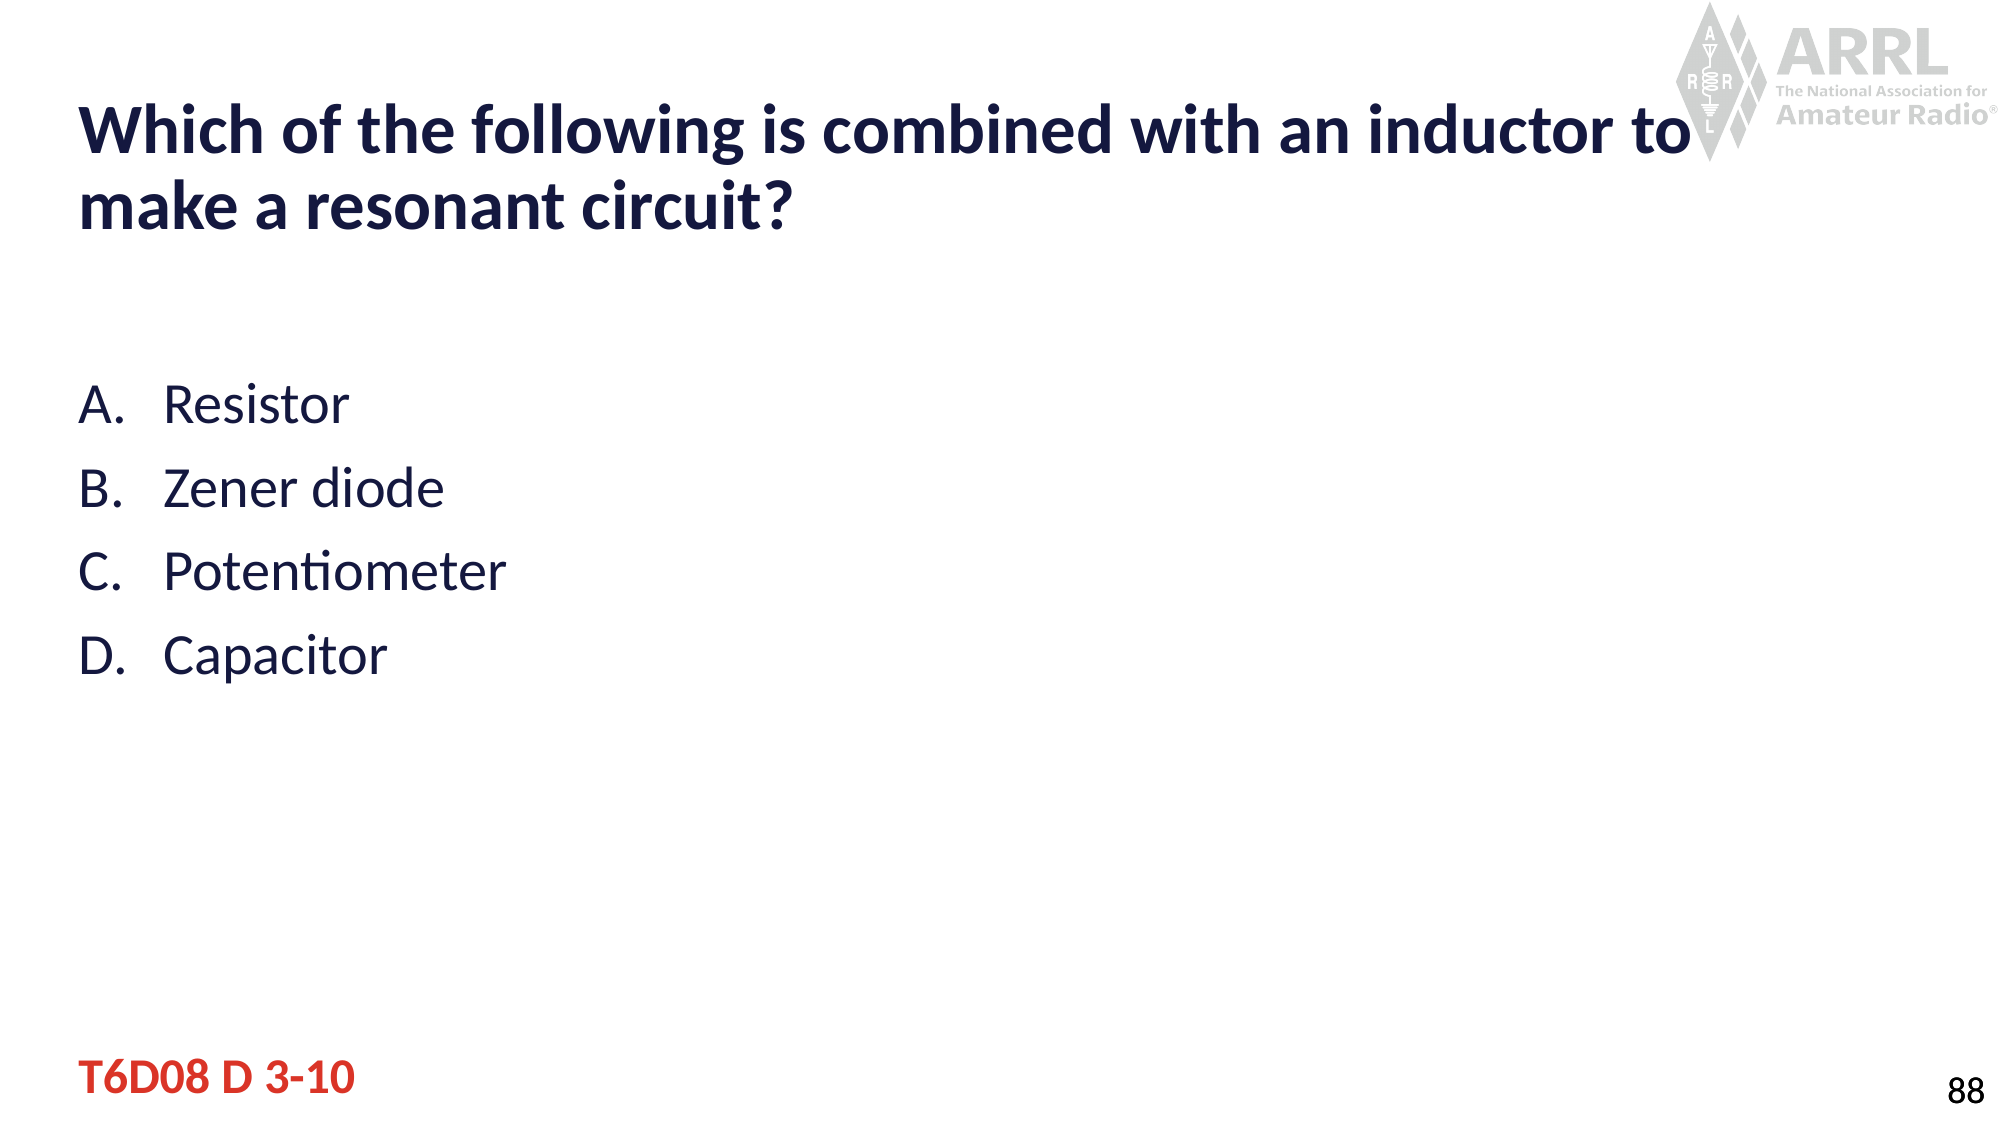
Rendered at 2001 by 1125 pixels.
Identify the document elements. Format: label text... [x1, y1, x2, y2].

list Resistor Zener diode Potentiometer Capacitor [63, 365, 1863, 989]
picture [1674, 0, 2000, 164]
text_box T6D08 D 3-10 [63, 1036, 921, 1112]
title Which of the following is combined with an inductor to make a resonant circuit? [63, 59, 1863, 278]
